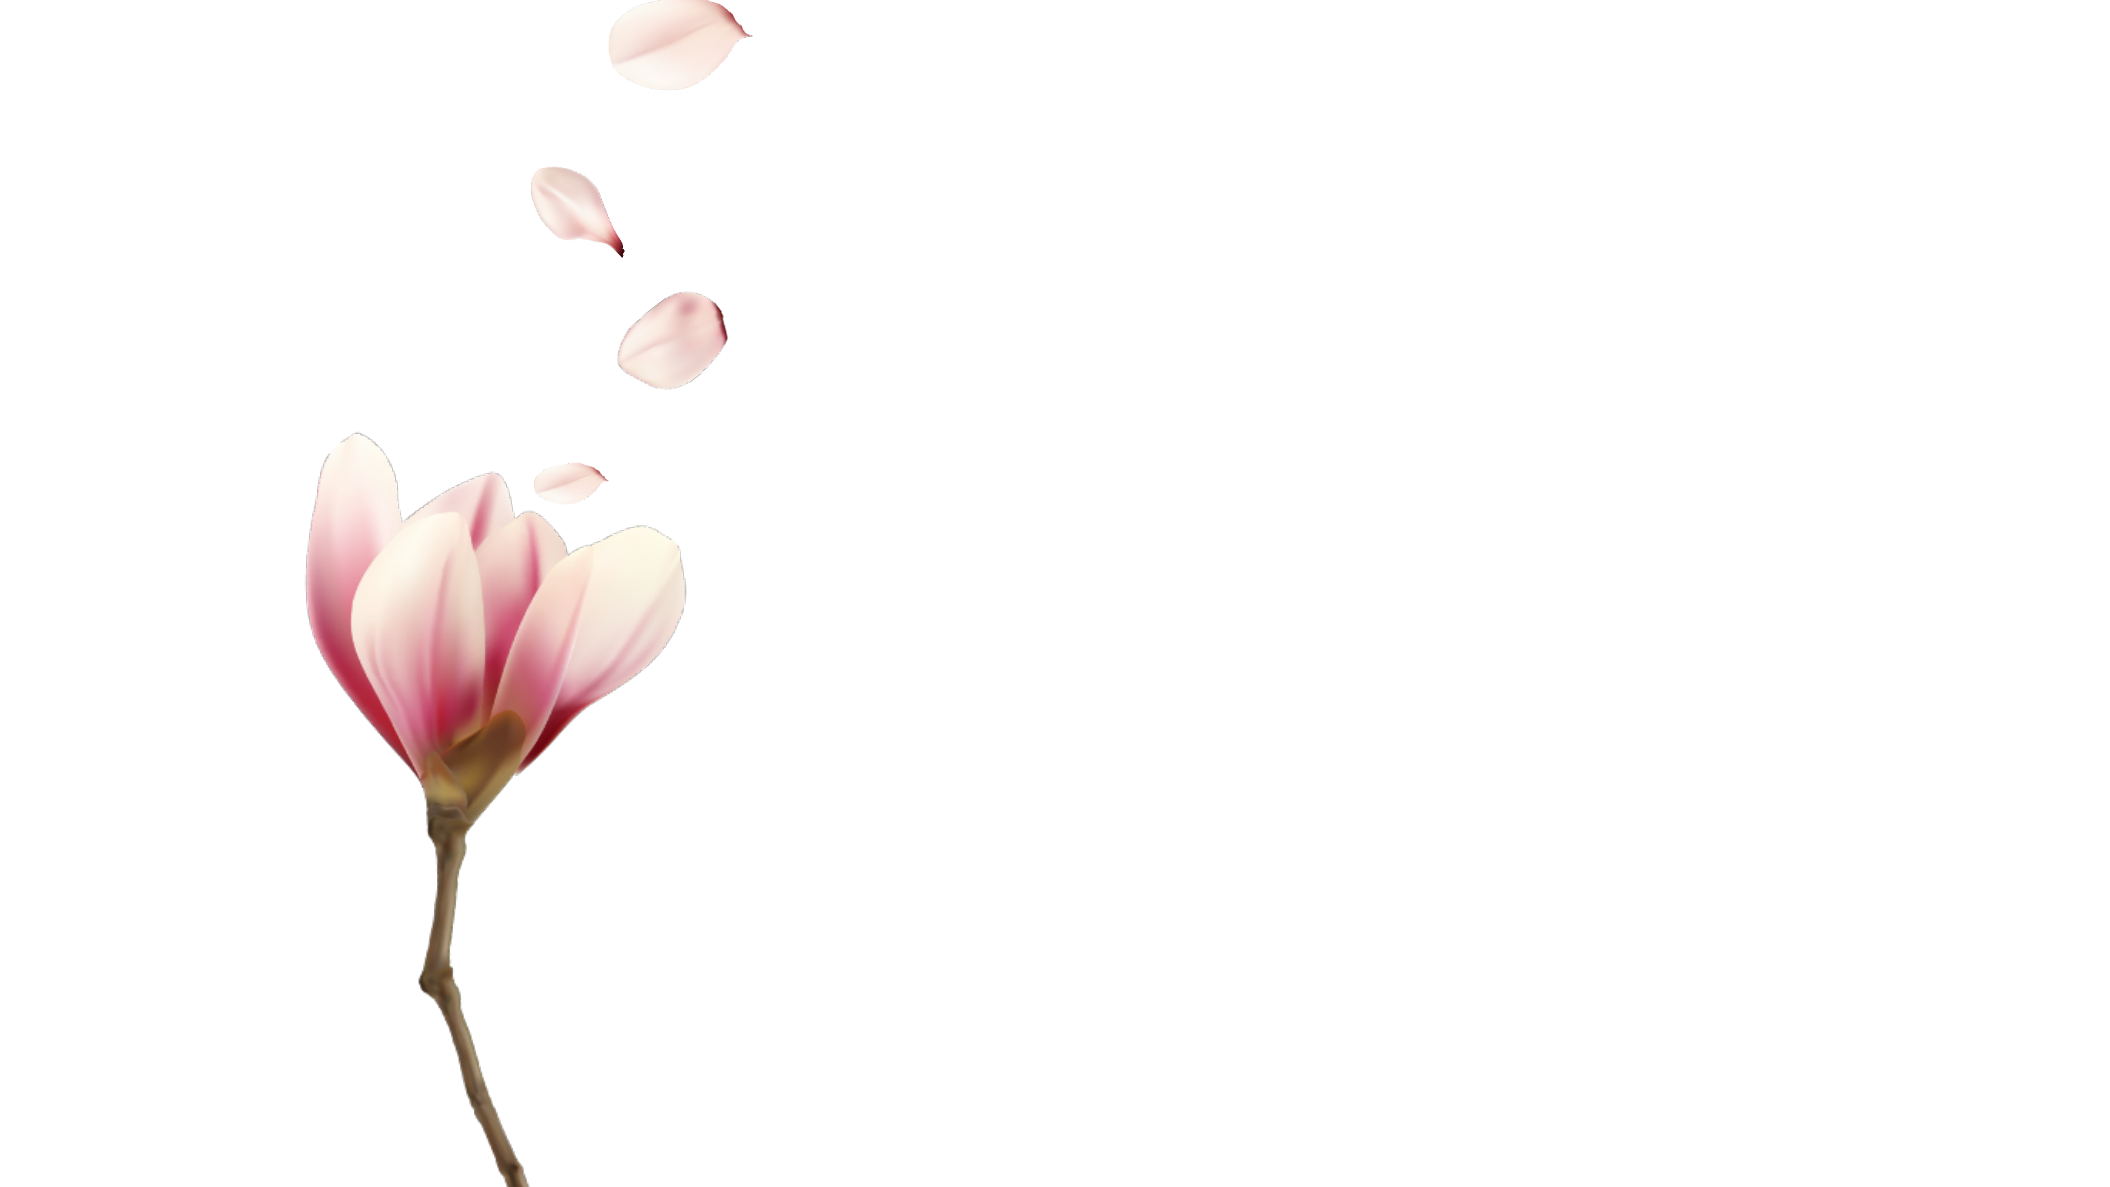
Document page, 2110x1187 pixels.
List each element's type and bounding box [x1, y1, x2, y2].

picture [27, 309, 965, 1187]
picture [602, 274, 745, 411]
picture [605, 0, 754, 92]
picture [528, 163, 625, 258]
